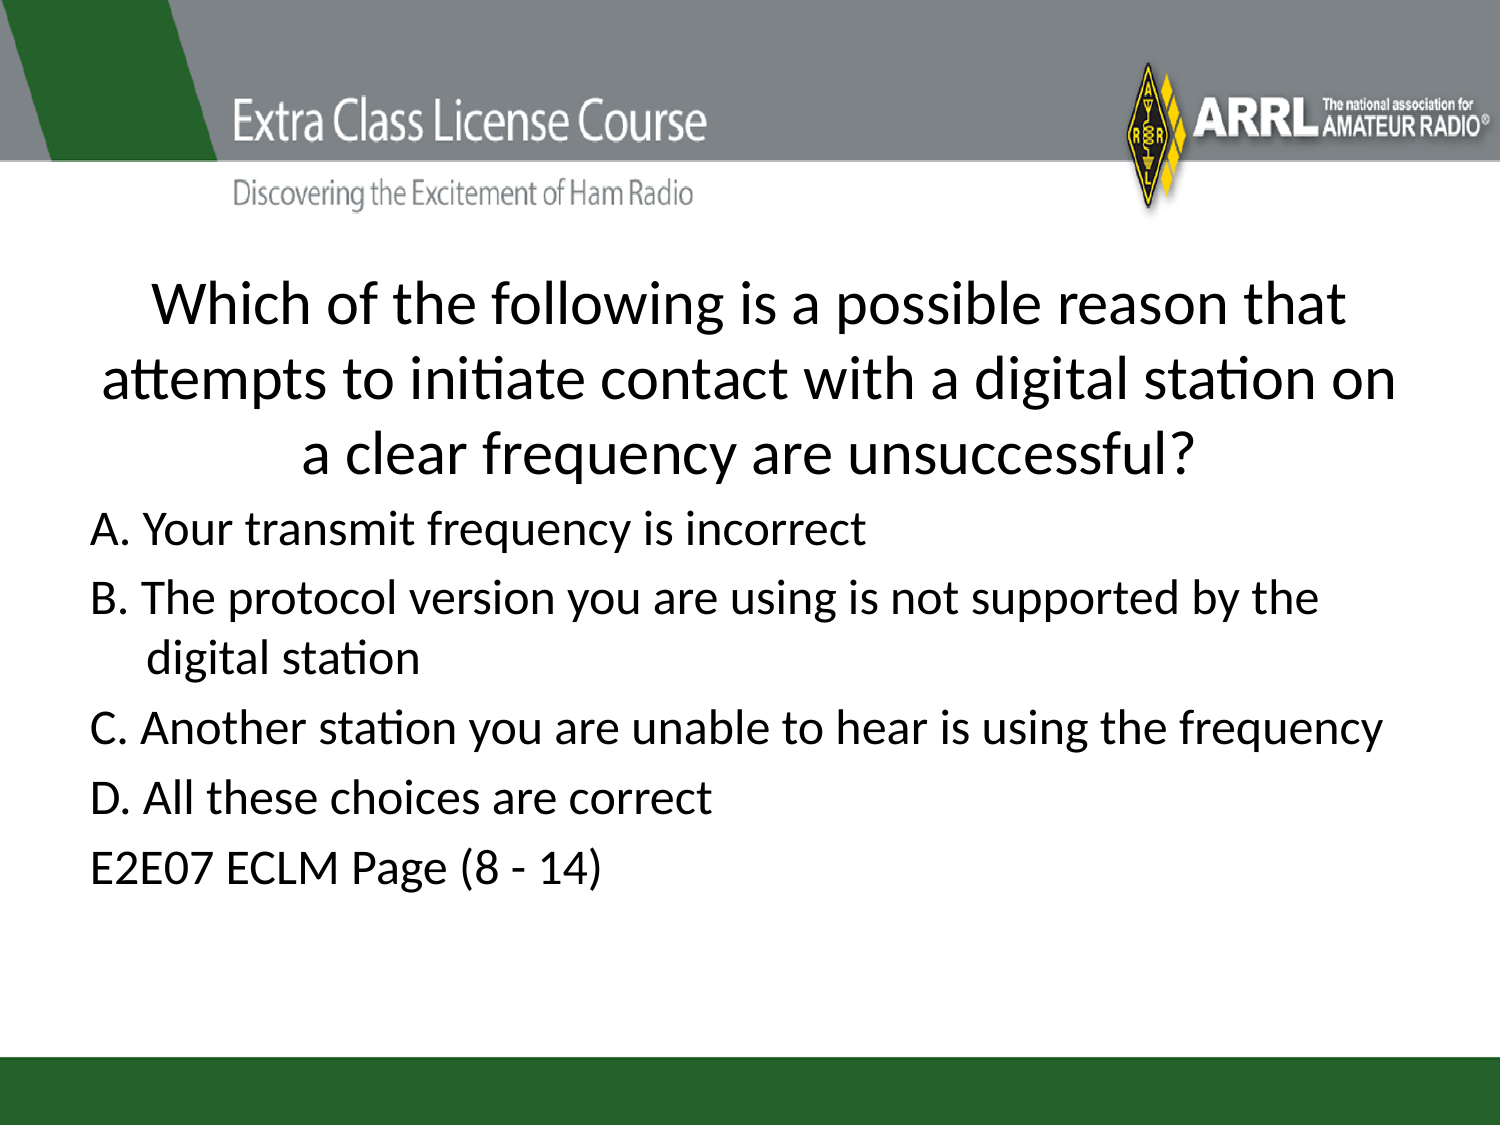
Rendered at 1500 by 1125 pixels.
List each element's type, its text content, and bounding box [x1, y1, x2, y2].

picture [0, 0, 1500, 1125]
title Which of the following is a possible reason that attempts to initiate contact with a digital station on a clear frequency are unsuccessful? [75, 254, 1425, 435]
list A. Your transmit frequency is incorrect B. The protocol version you are using is not supported by the digital station C. Another station you are unable to hear is using the frequency D. All these choices are correct E2E07 ECLM Page (8 - 14) [75, 487, 1425, 1005]
